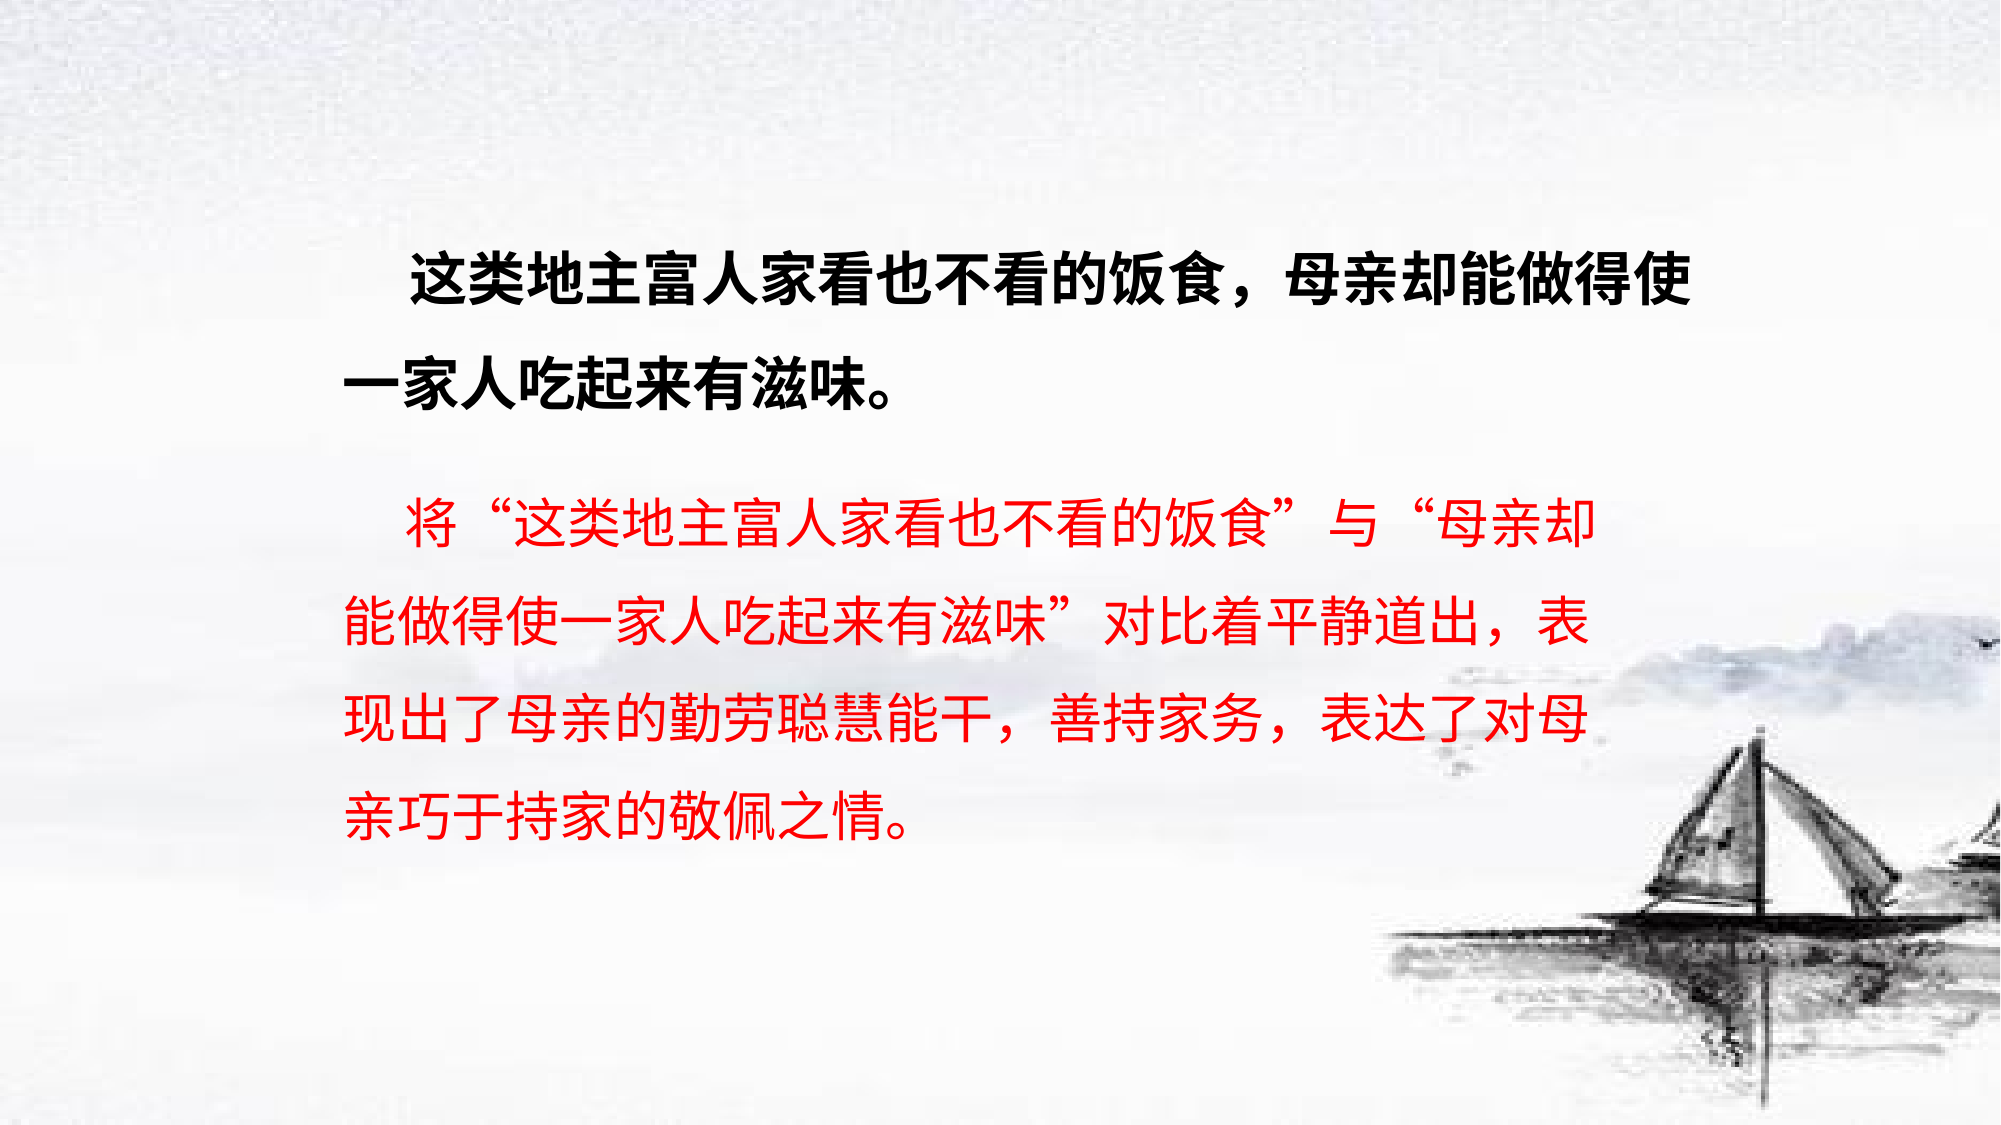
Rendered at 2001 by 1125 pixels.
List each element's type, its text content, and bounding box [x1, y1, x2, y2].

text_box 这类地主富人家看也不看的饭食，母亲却能做得使一家人吃起来有滋味。 [328, 199, 1746, 425]
picture [0, 0, 2001, 1125]
text_box 将“这类地主富人家看也不看的饭食”与“母亲却能做得使一家人吃起来有滋味”对比着平静道出，表现出了母亲的勤劳聪慧能干，善持家务，表达了对母亲巧于持家的敬佩之情。 [328, 449, 1638, 855]
